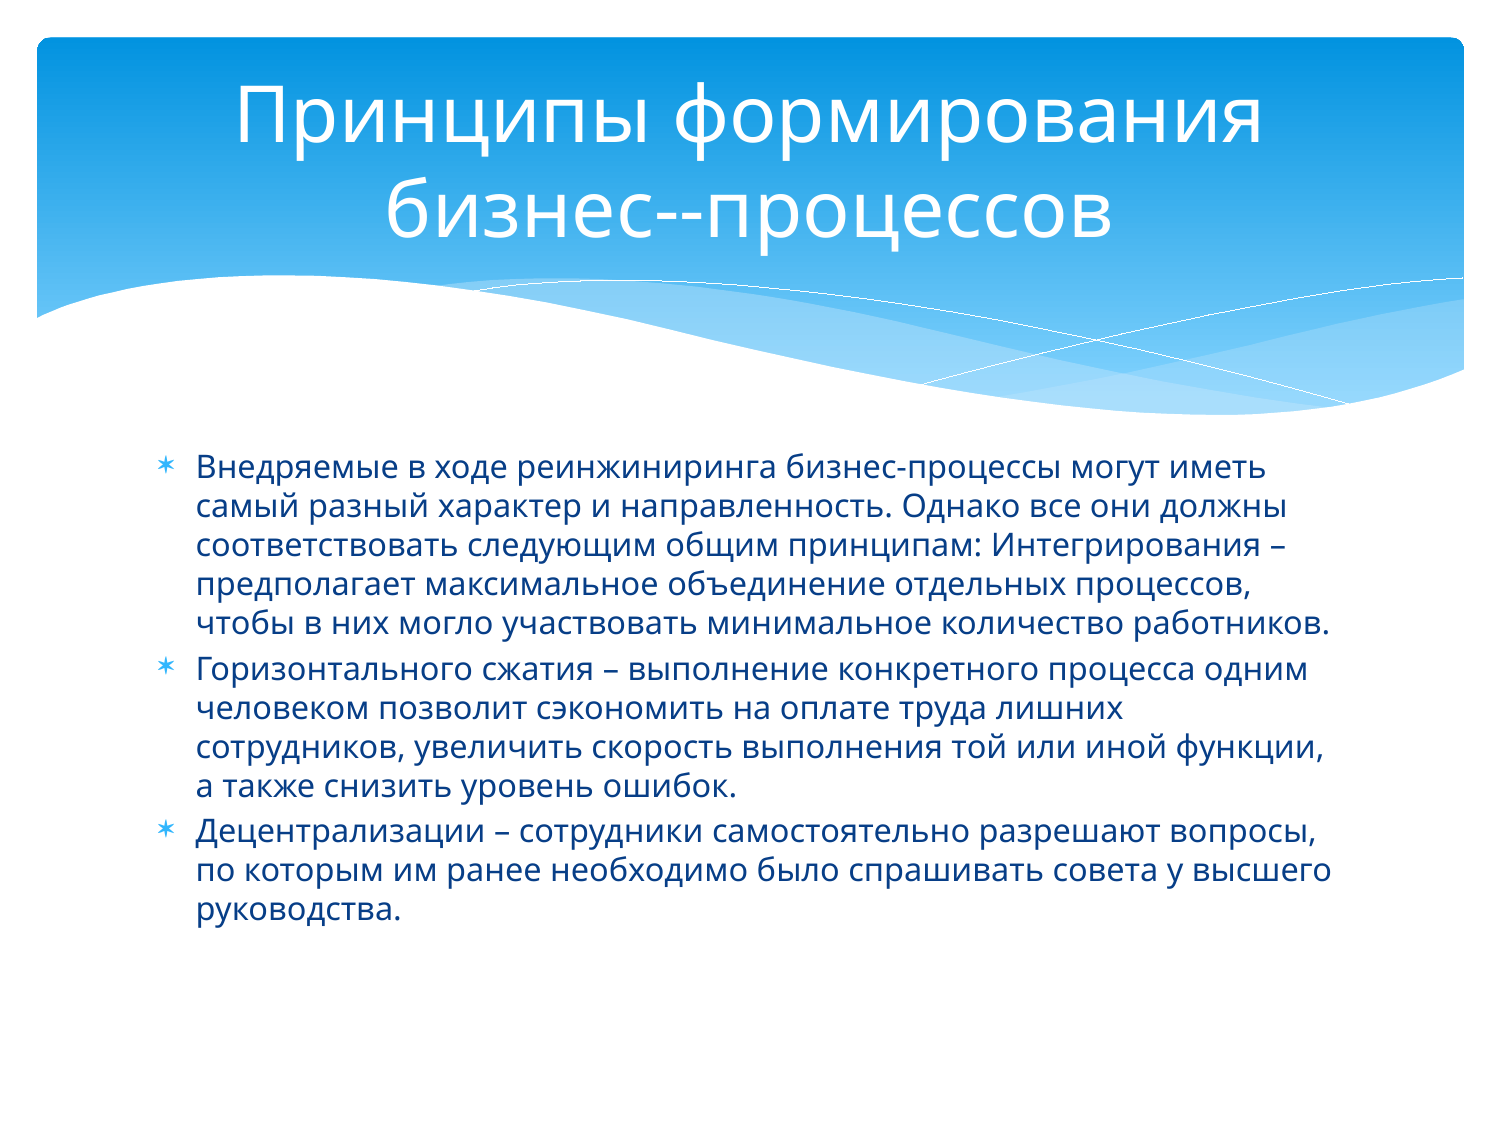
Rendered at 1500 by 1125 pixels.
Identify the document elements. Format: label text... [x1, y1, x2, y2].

list Внедряемые в ходе реинжиниринга бизнес-процессы могут иметь самый разный характер и направленность. Однако все они должны соответствовать следующим общим принципам: Интегрирования – предполагает максимальное объединение отдельных процессов, чтобы в них могло участвовать минимальное количество работников. Горизонтального сжатия – выполнение конкретного процесса одним человеком позволит сэкономить на оплате труда лишних сотрудников, увеличить скорость выполнения той или иной функции, а также снизить уровень ошибок. Децентрализации – сотрудники самостоятельно разрешают вопросы, по которым им ранее необходимо было спрашивать совета у высшего руководства. [143, 438, 1359, 1005]
title Принципы формирования бизнес--процессов [75, 55, 1425, 261]
